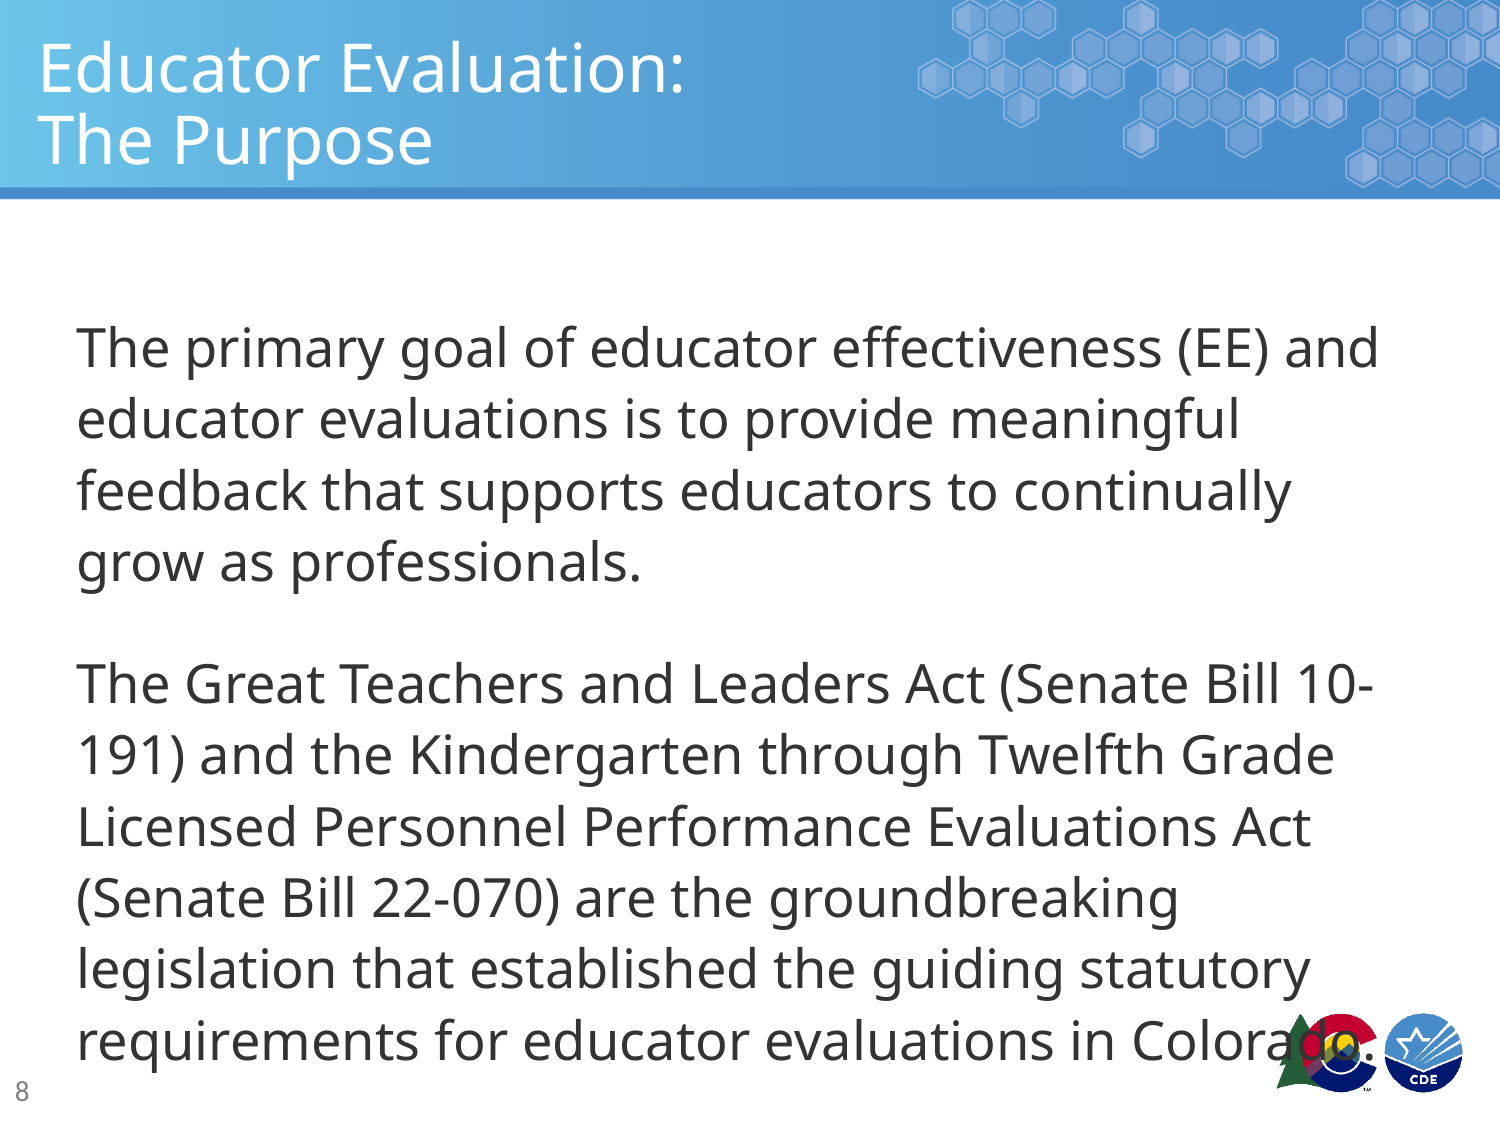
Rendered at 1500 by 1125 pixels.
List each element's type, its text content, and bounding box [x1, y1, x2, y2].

list The primary goal of educator effectiveness (EE) and educator evaluations is to provide meaningful feedback that supports educators to continually grow as professionals. The Great Teachers and Leaders Act (Senate Bill 10-191) and the Kindergarten through Twelfth Grade Licensed Personnel Performance Evaluations Act (Senate Bill 22-070) are the groundbreaking legislation that established the guiding statutory requirements for educator evaluations in Colorado. [76, 306, 1424, 947]
picture [1275, 1012, 1463, 1093]
slide_number 8 [0, 1065, 338, 1125]
title Educator Evaluation: The Purpose [37, 33, 1035, 181]
picture [0, 0, 1500, 200]
